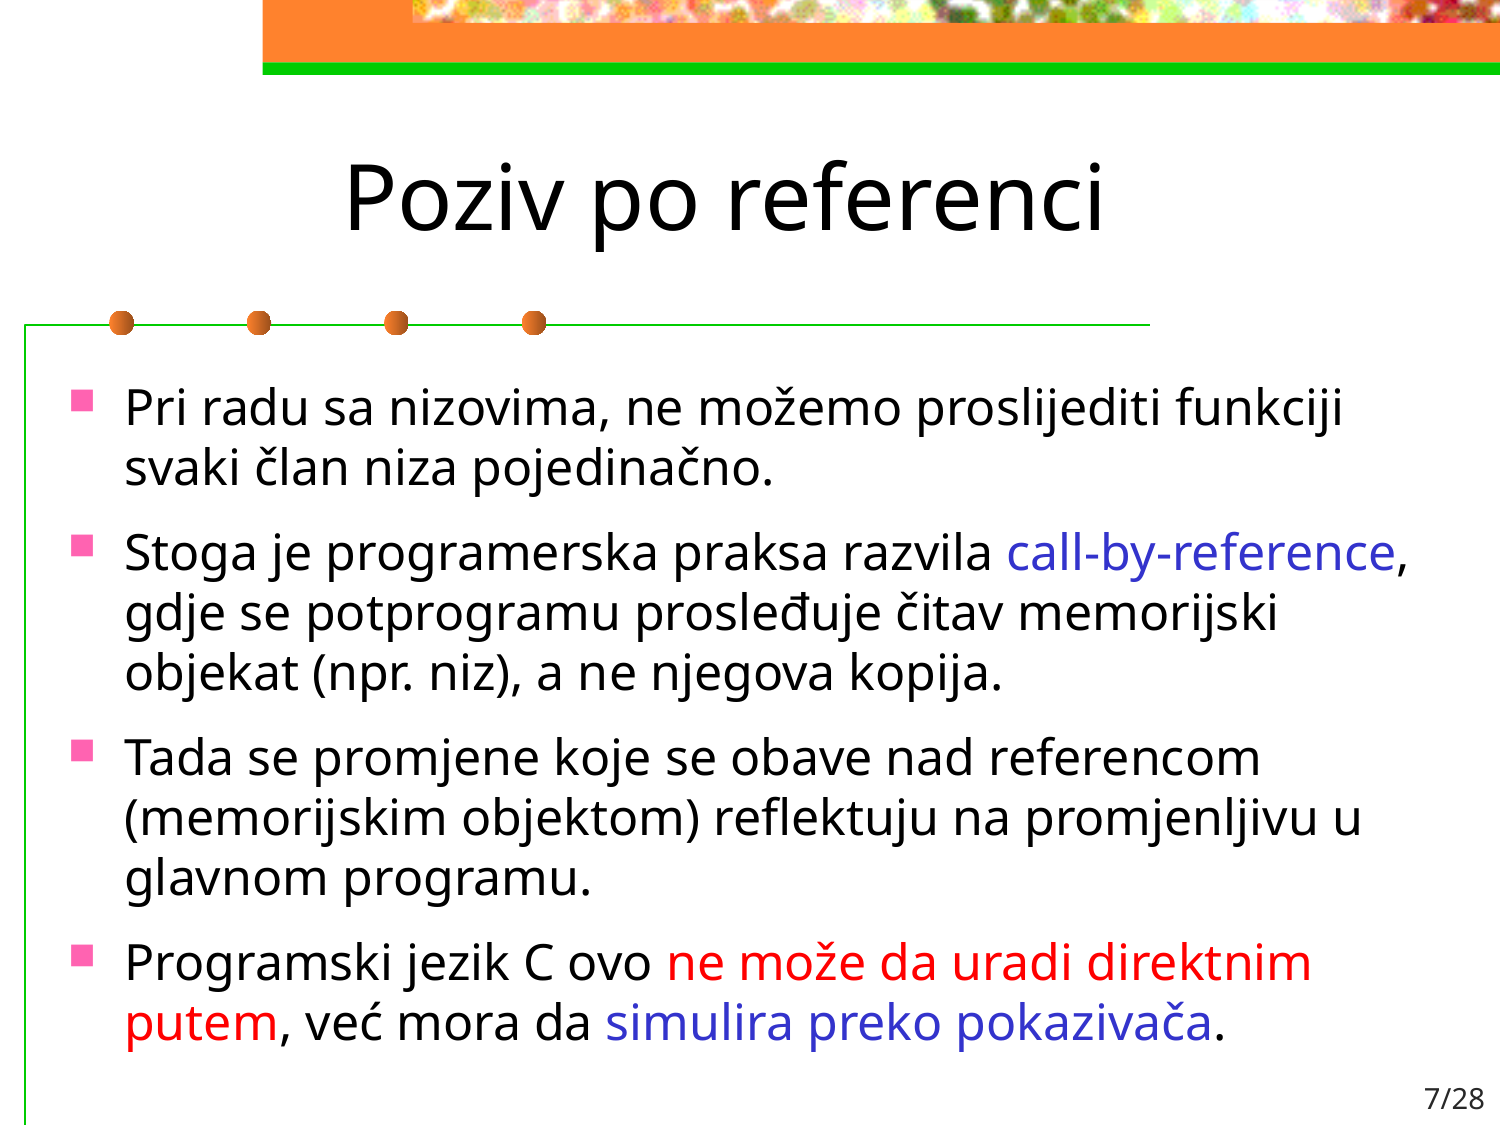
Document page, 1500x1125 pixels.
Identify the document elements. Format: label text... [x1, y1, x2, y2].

picture [412, 0, 1500, 23]
text_box 7/28 [1374, 1072, 1500, 1123]
list Pri radu sa nizovima, ne možemo proslijediti funkciji svaki član niza pojedinačno. Stoga je programerska praksa razvila call-by-reference, gdje se potprogramu prosleđuje čitav memorijski objekat (npr. niz), a ne njegova kopija. Tada se promjene koje se obave nad referencom (memorijskim objektom) reflektuju na promjenljivu u glavnom programu. Programski jezik C ovo ne može da uradi direktnim putem, već mora da simulira preko pokazivača. [53, 367, 1448, 1043]
title Poziv po referenci [87, 99, 1363, 288]
